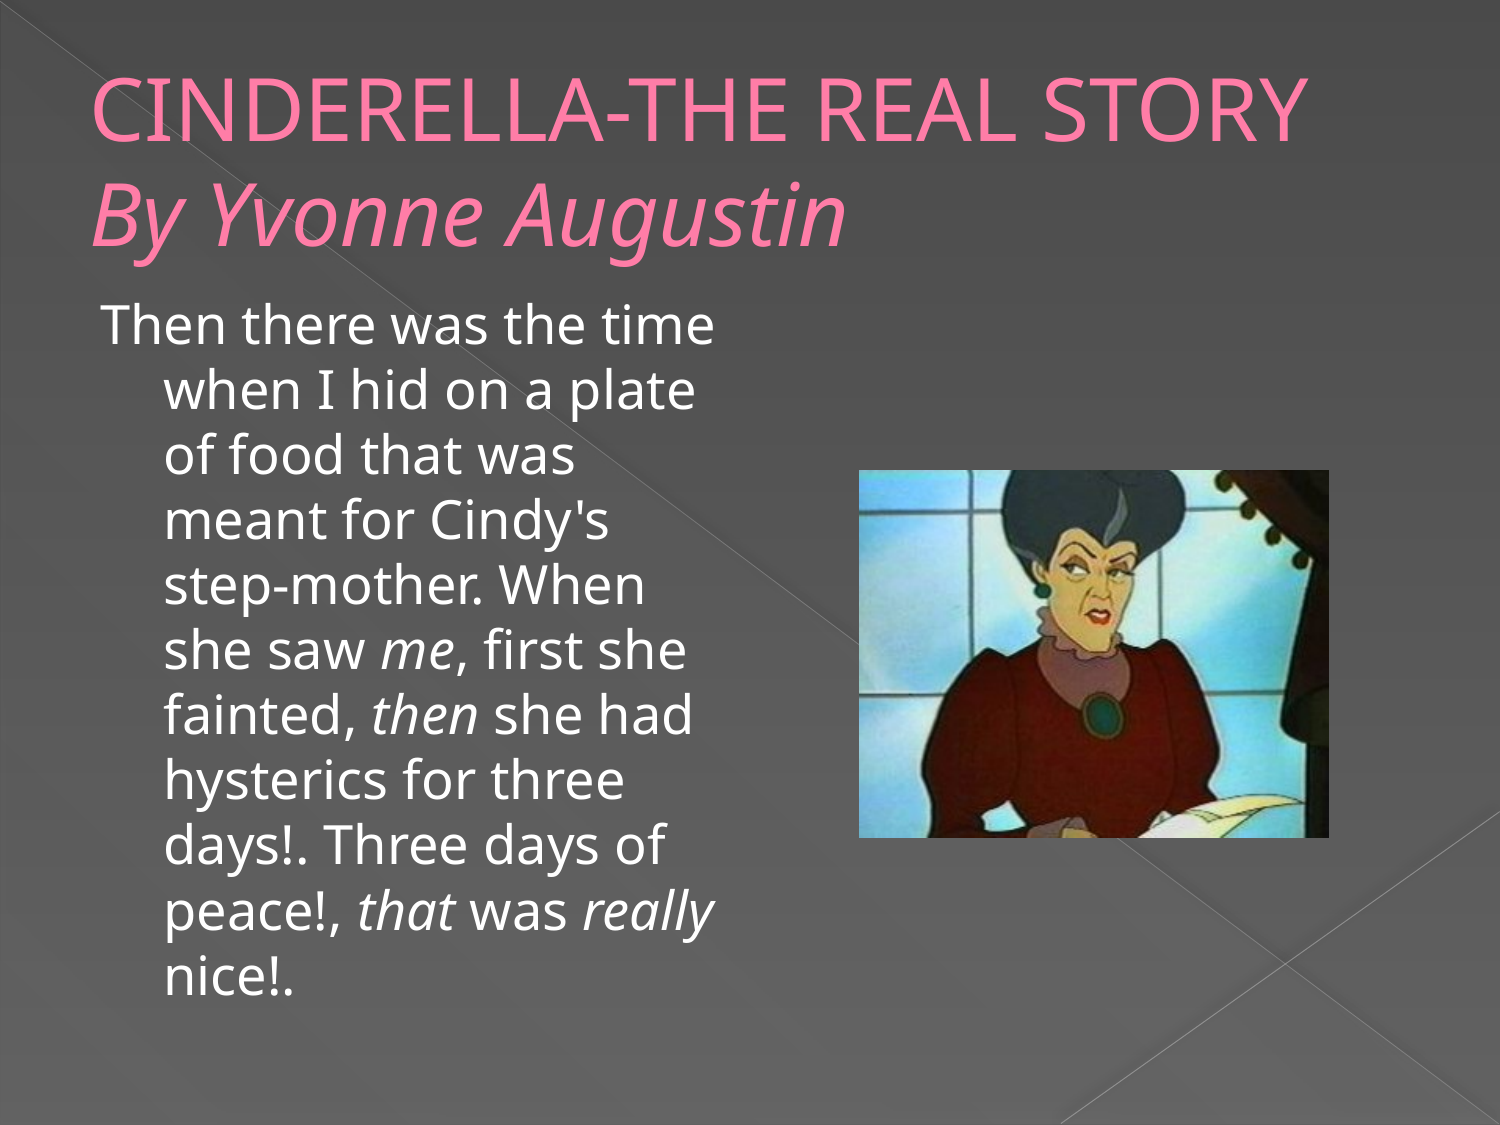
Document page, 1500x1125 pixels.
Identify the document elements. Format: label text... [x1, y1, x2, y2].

title CINDERELLA-THE REAL STORY By Yvonne Augustin [75, 43, 1425, 274]
list Then there was the time when I hid on a plate of food that was meant for Cindy's step-mother. When she saw me, first she fainted, then she had hysterics for three days!. Three days of peace!, that was really nice!. [75, 282, 738, 1025]
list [859, 469, 1329, 838]
